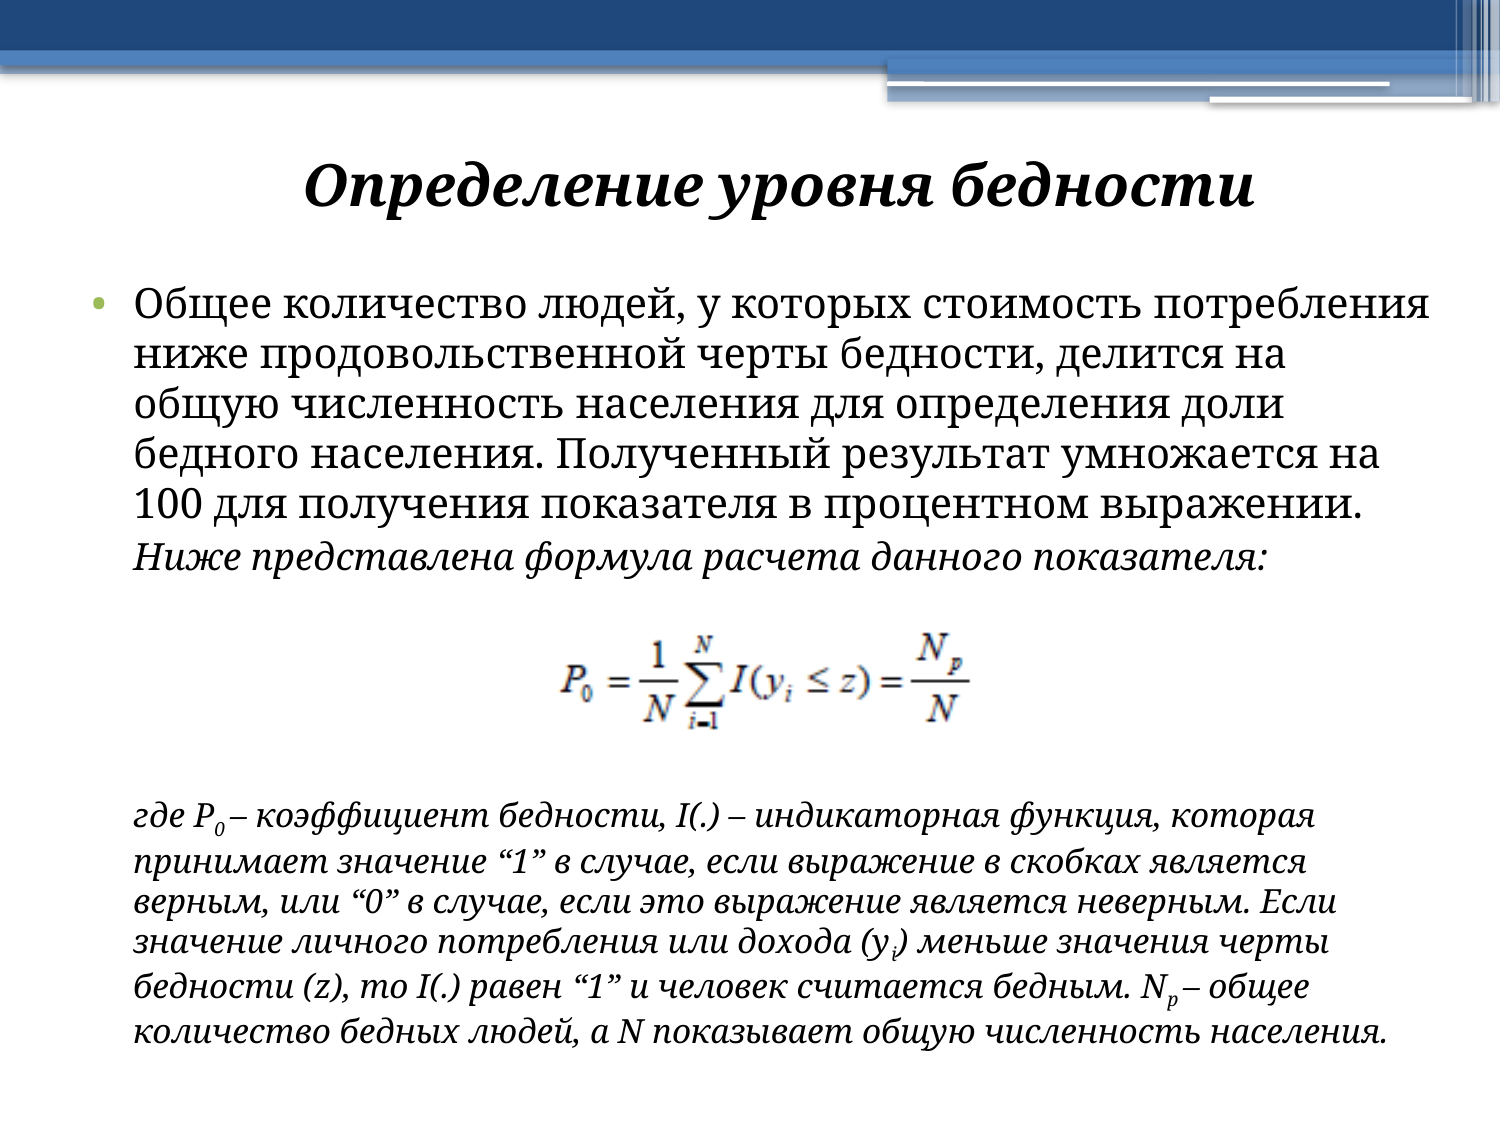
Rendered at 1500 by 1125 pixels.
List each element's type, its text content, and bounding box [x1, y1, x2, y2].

list Общее количество людей, у которых стоимость потребления ниже продовольственной черты бедности, делится на общую численность населения для определения доли бедного населения. Полученный результат умножается на 100 для получения показателя в процентном выражении. Ниже представлена формула расчета данного показателя: где P0 – коэффициент бедности, I(.) – индикаторная функция, которая принимает значение “1” в случае, если выражение в скобках является верным, или “0” в случае, если это выражение является неверным. Если значение личного потребления или дохода (yi) меньше значения черты бедности (z), то I(.) равен “1” и человек считается бедным. Np – общее количество бедных людей, а N показывает общую численность населения. [58, 269, 1454, 1055]
text_box Определение уровня бедности [152, 140, 1407, 226]
picture [515, 597, 1034, 774]
